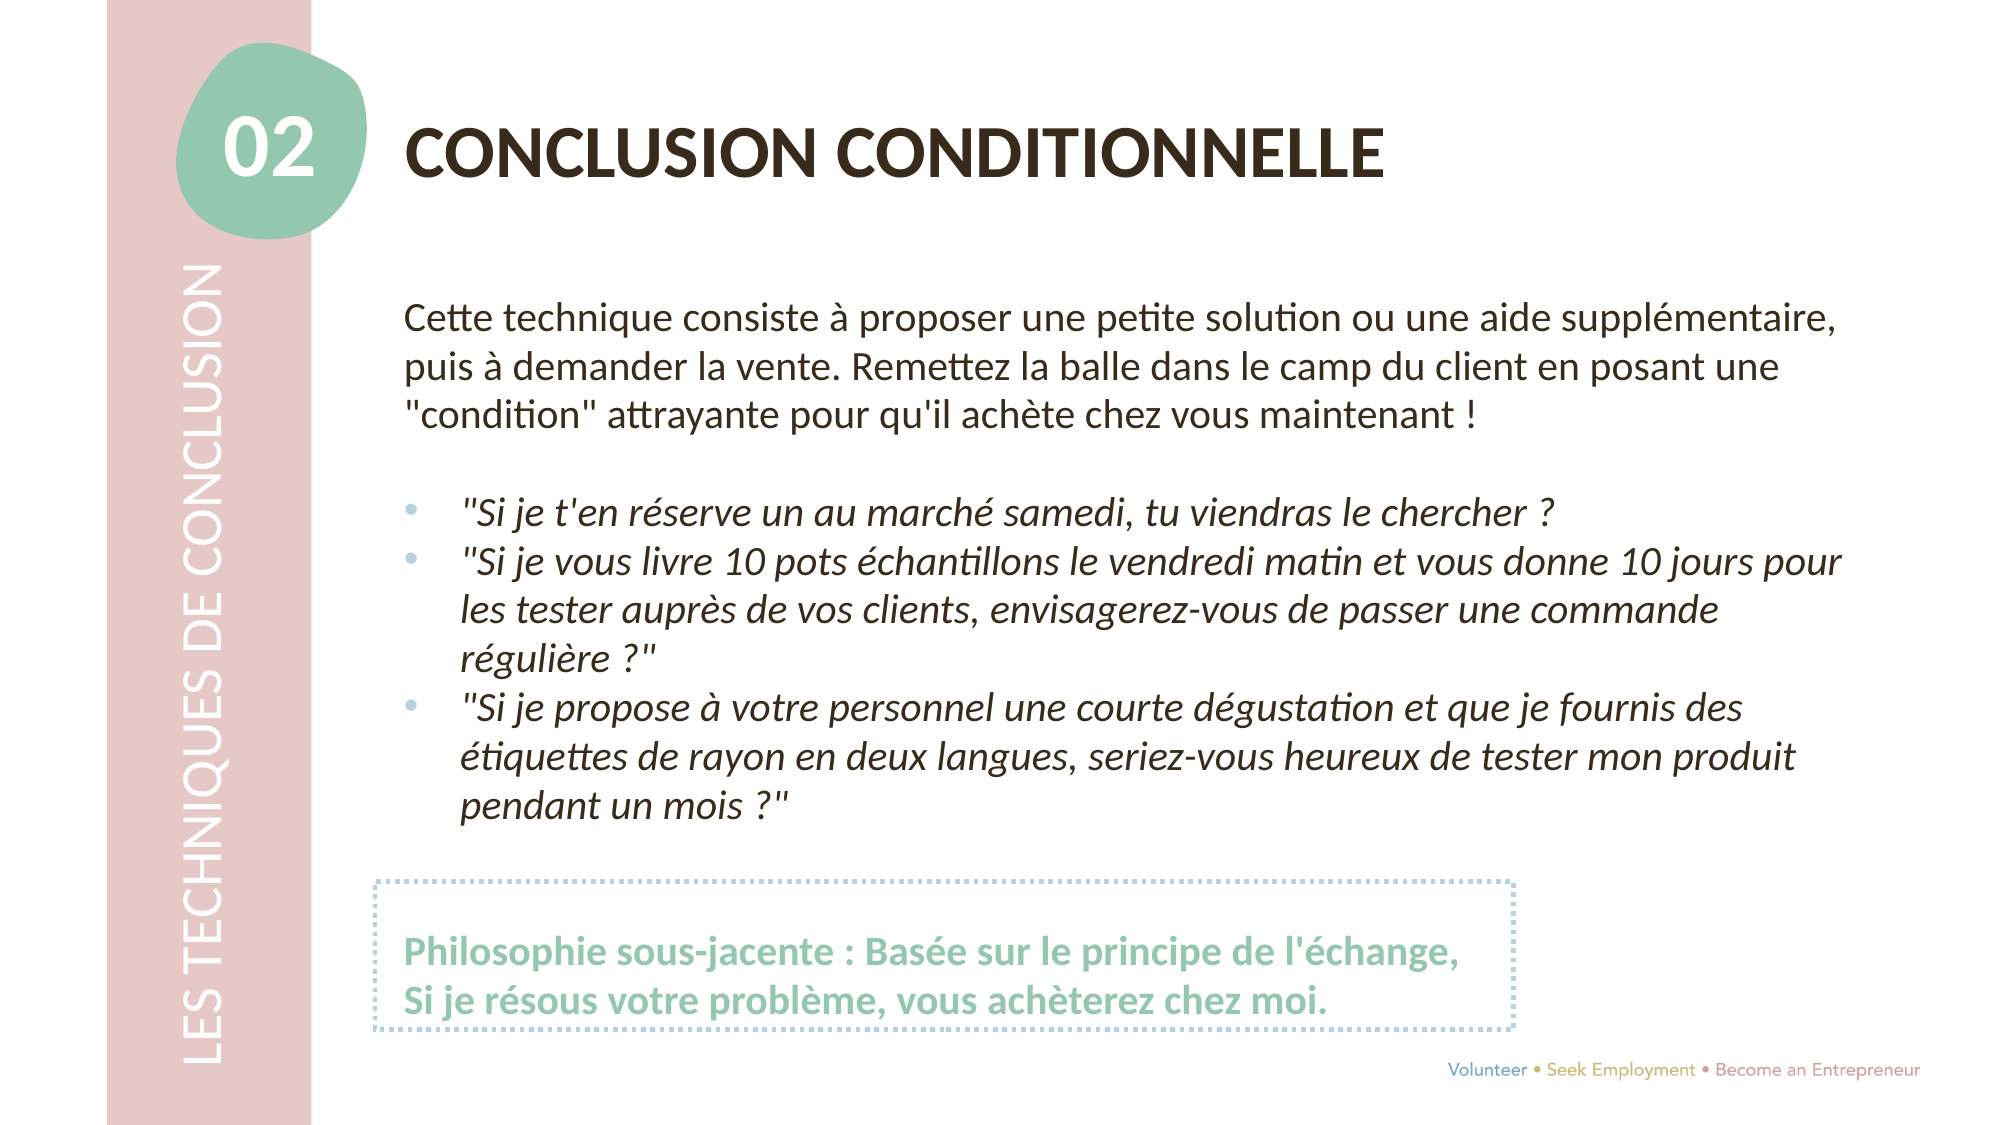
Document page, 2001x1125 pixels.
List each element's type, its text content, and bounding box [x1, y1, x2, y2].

text_box [106, 0, 312, 1125]
list CONCLUSION CONDITIONNELLE [390, 94, 1697, 213]
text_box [175, 42, 367, 297]
text_box LES TECHNIQUES DE CONCLUSION [163, 0, 340, 1083]
picture [1418, 1046, 1971, 1103]
list Cette technique consiste à proposer une petite solution ou une aide supplémentaire, puis à demander la vente. Remettez la balle dans le camp du client en posant une "condition" attrayante pour qu'il achète chez vous maintenant ! "Si je t'en réserve un au marché samedi, tu viendras le chercher ? "Si je vous livre 10 pots échantillons le vendredi matin et vous donne 10 jours pour les tester auprès de vos clients, envisagerez-vous de passer une commande régulière ?" "Si je propose à votre personnel une courte dégustation et que je fournis des étiquettes de rayon en deux langues, seriez-vous heureux de tester mon produit pendant un mois ?" Philosophie sous-jacente : Basée sur le principe de l'échange, Si je résous votre problème, vous achèterez chez moi. [388, 283, 1894, 1050]
text_box [374, 881, 1515, 1030]
